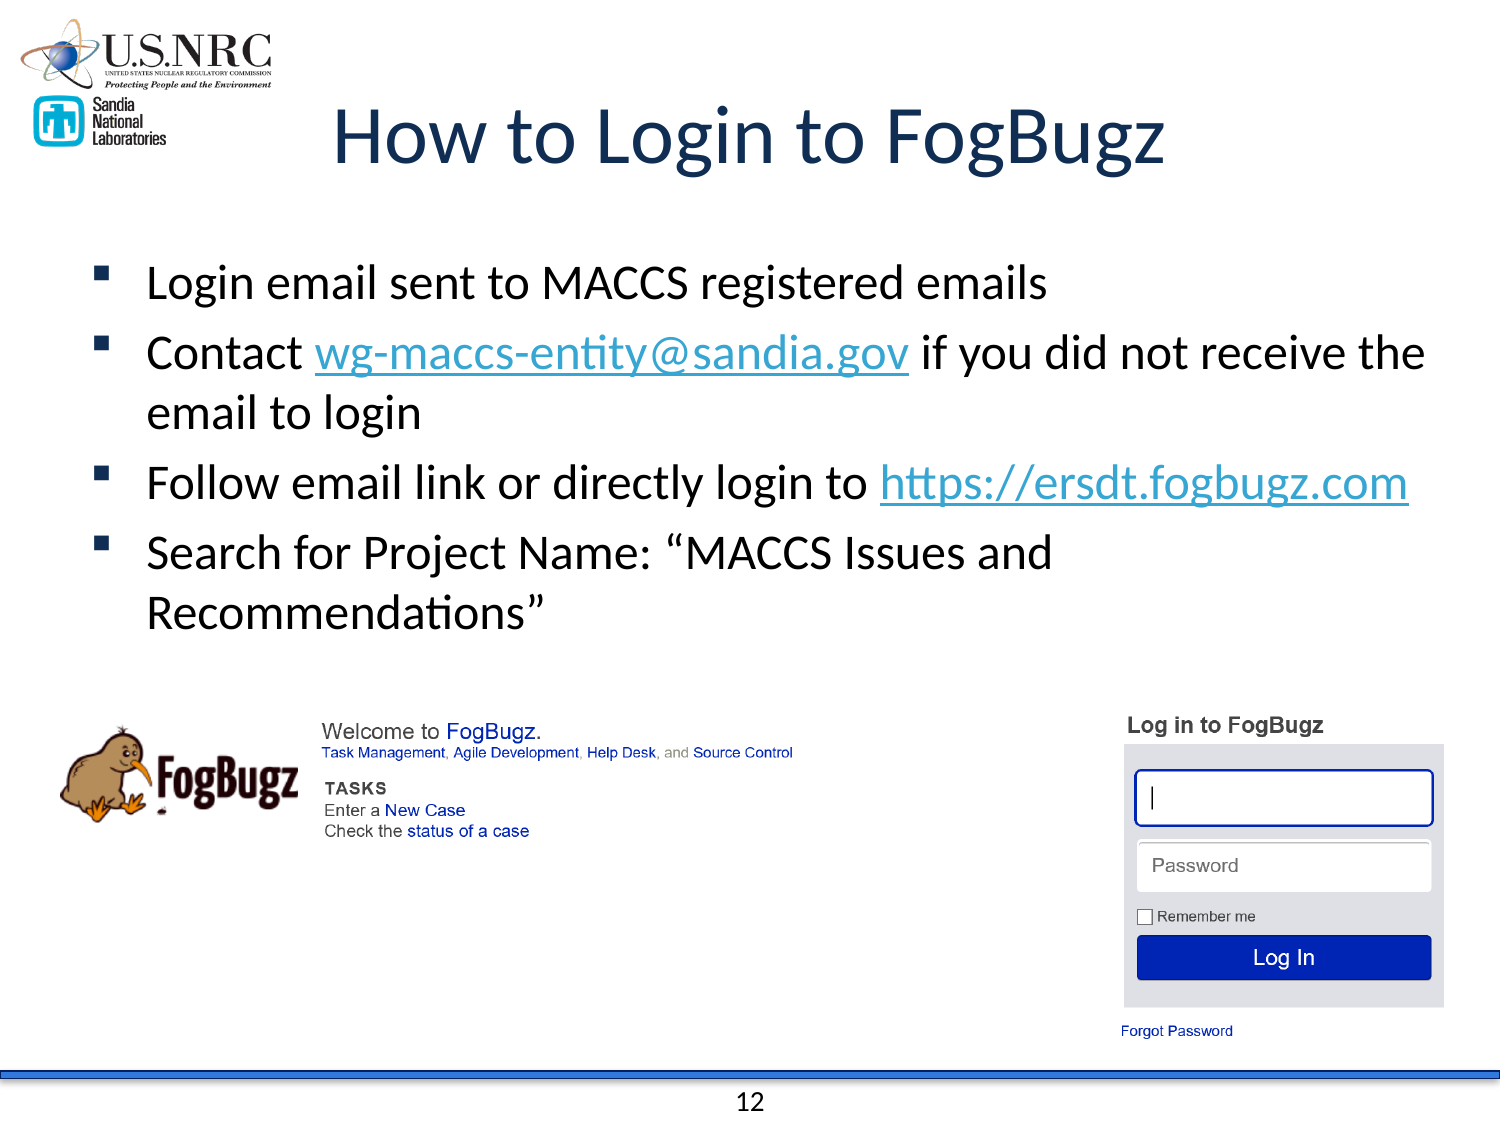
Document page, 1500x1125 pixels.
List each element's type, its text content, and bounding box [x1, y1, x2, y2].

list Login email sent to MACCS registered emails Contact wg-maccs-entity@sandia.gov if you did not receive the email to login Follow email link or directly login to https://ersdt.fogbugz.com Search for Project Name: “MACCS Issues and Recommendations” [74, 241, 1455, 563]
picture [45, 682, 1455, 1053]
footer 12 [512, 1074, 988, 1122]
picture [40, 101, 75, 141]
title How to Login to FogBugz [75, 72, 1425, 210]
picture [19, 16, 273, 152]
